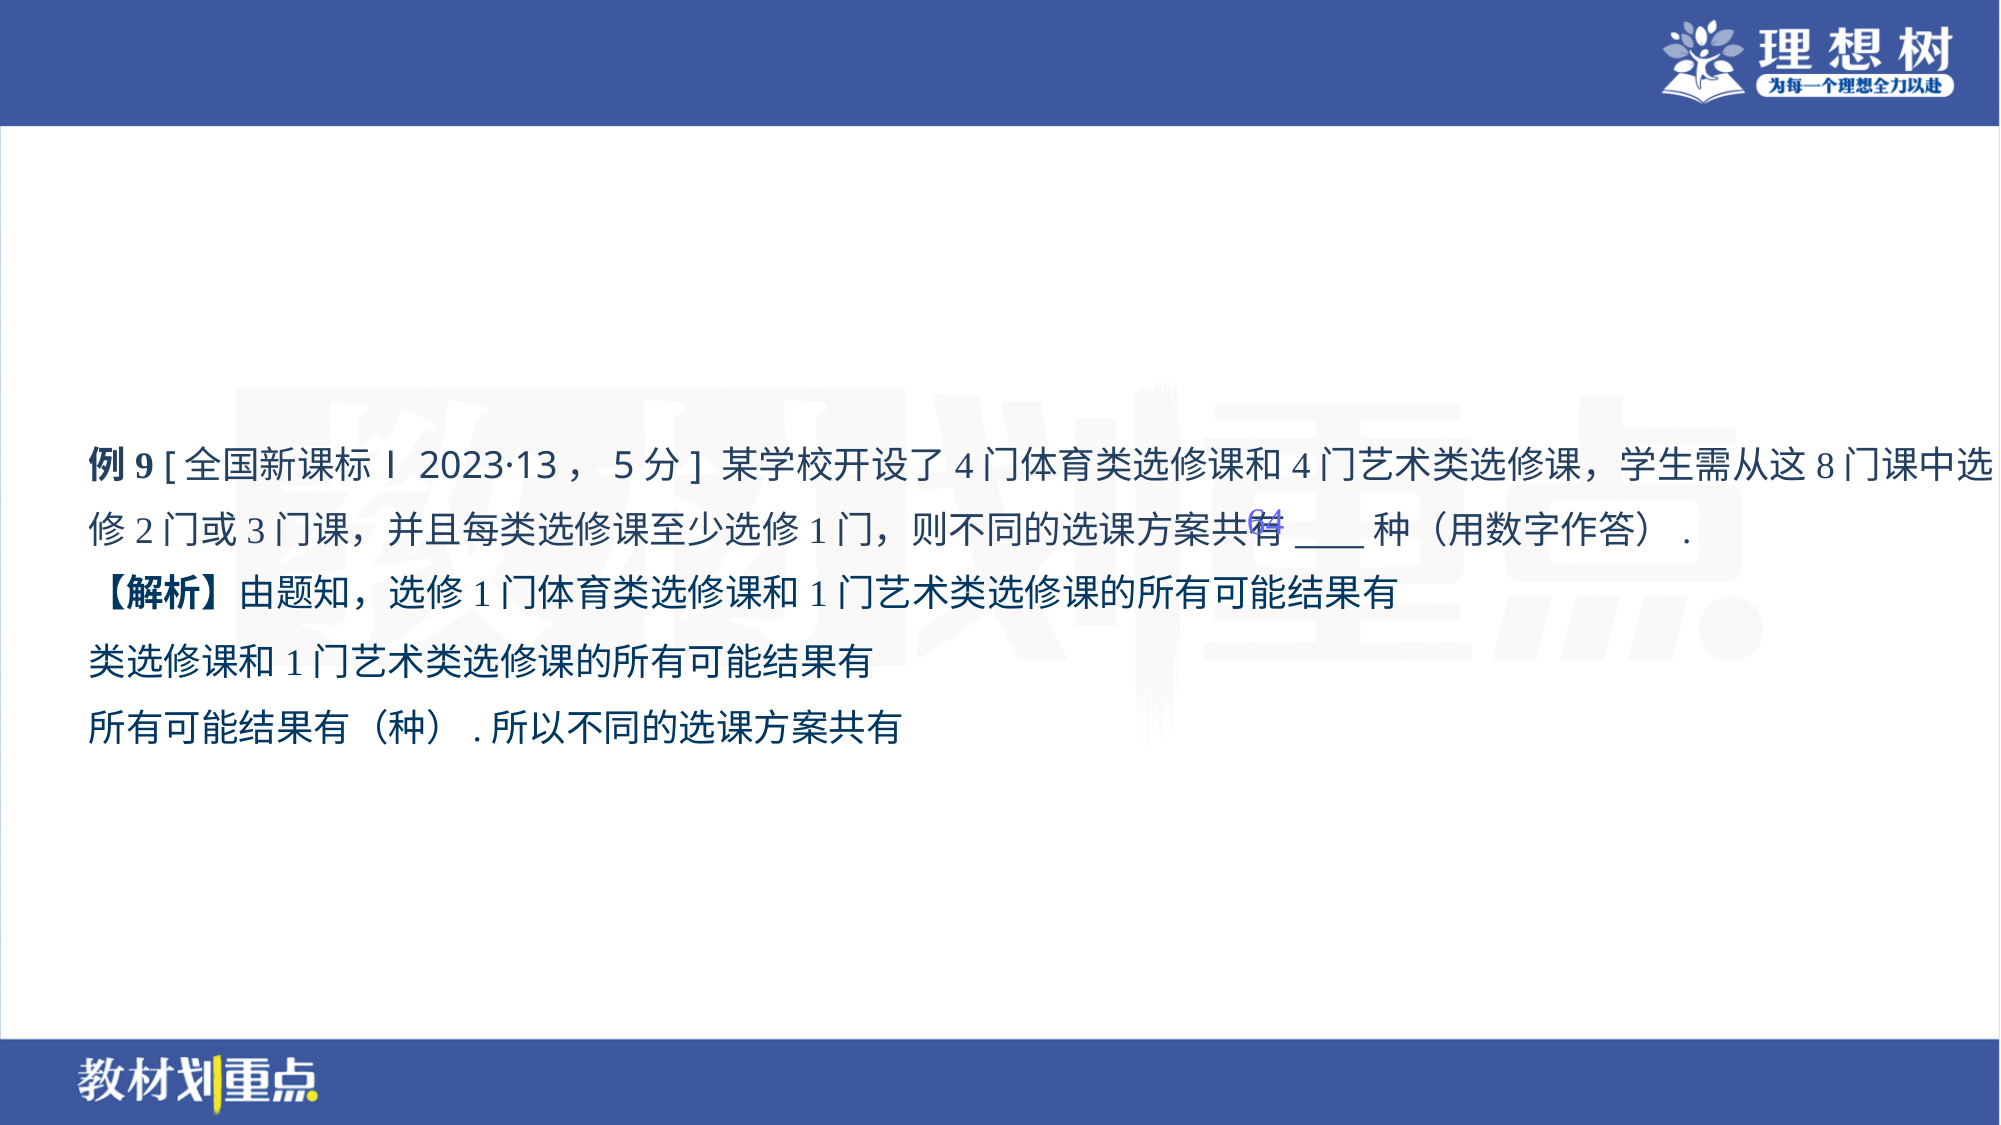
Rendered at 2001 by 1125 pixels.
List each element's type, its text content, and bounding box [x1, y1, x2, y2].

picture [0, 0, 2000, 1125]
text_box 例9 [全国新课标Ⅰ2023·13，5分] 某学校开设了4门体育类选修课和4门艺术类选修课，学生需从这8门课中选 修2门或3门课，并且每类选修课至少选修1门，则不同的选课方案共有____种（用数字作答）. [88, 417, 1911, 544]
text_box 64 [1233, 477, 1298, 536]
